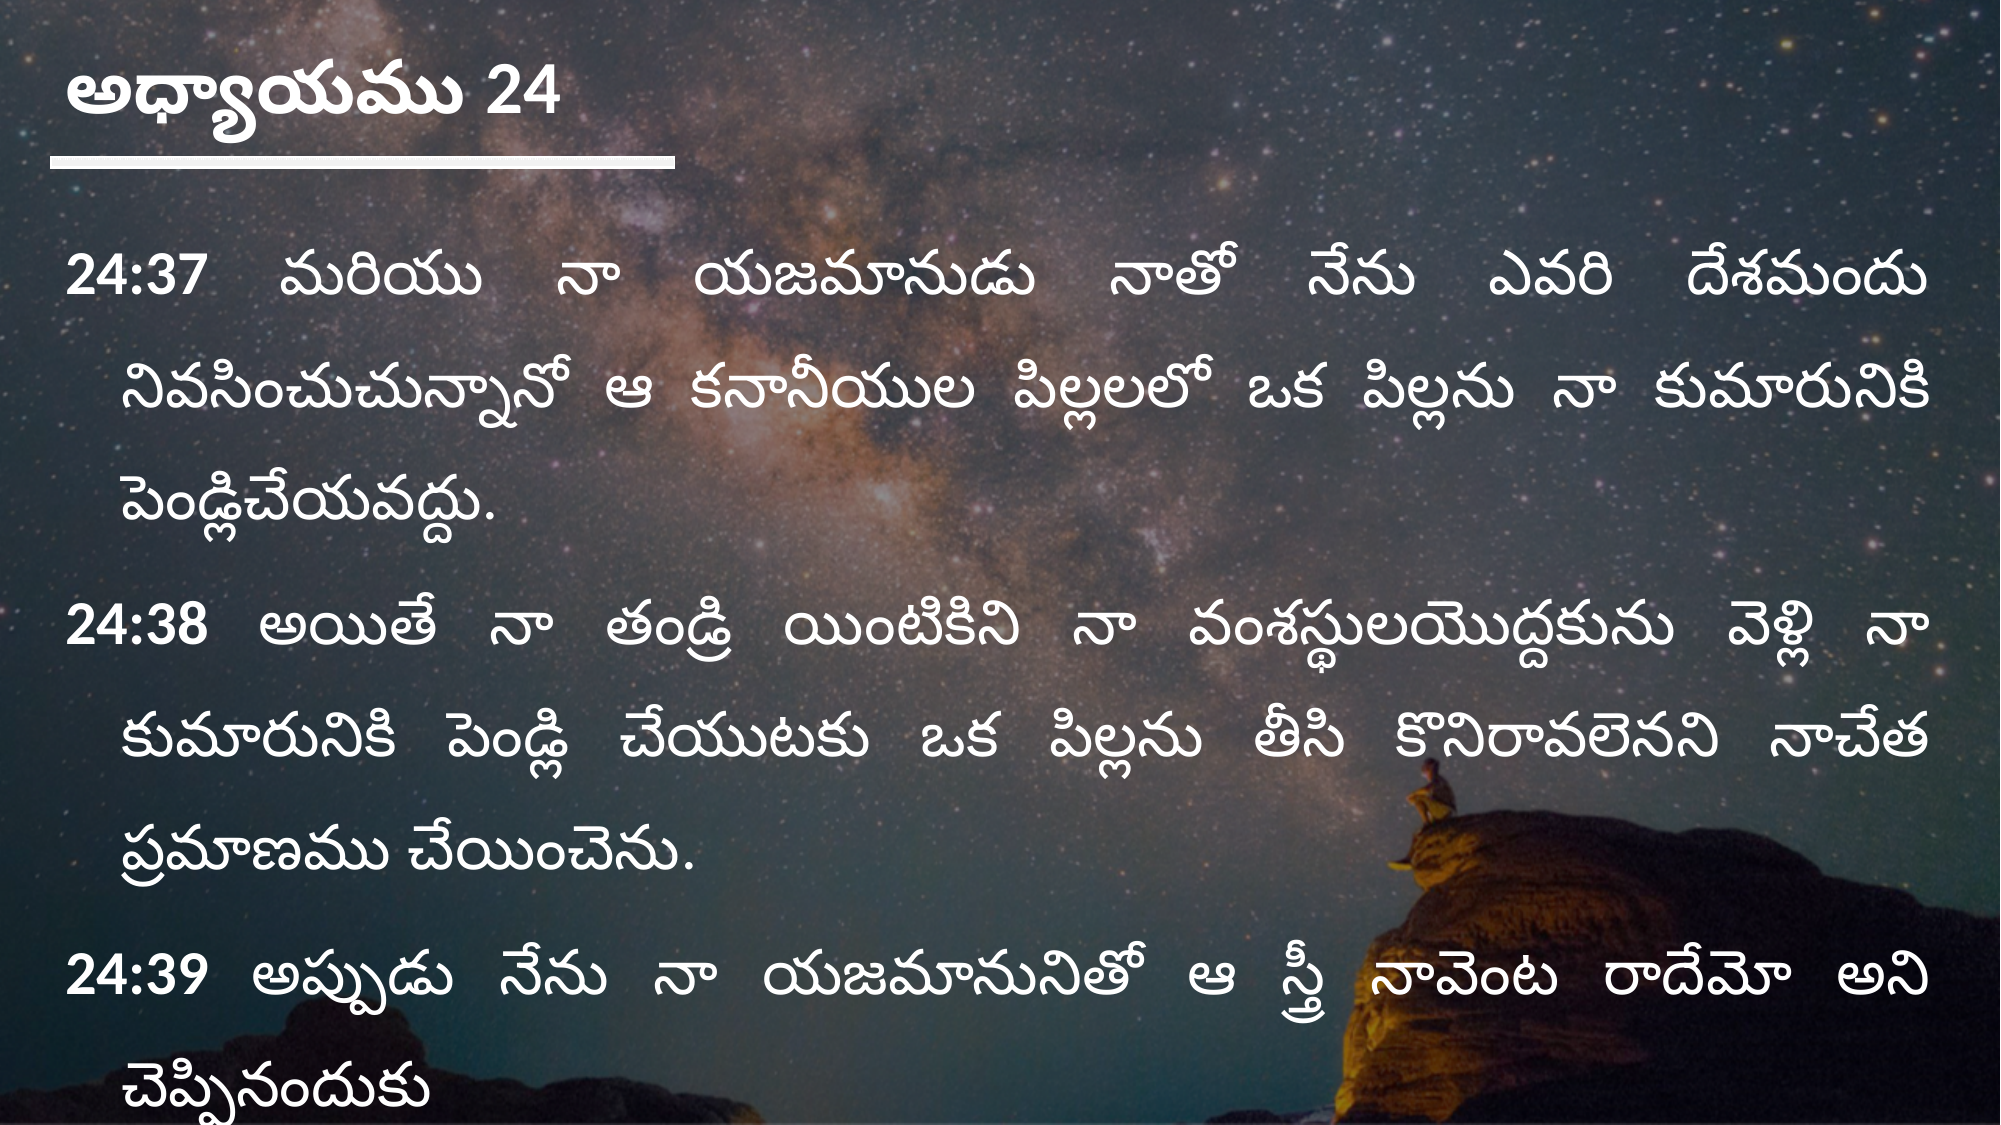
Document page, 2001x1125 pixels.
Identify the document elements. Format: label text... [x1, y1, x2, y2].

list 24:37 మరియు నా యజమానుడు నాతో నేను ఎవరి దేశమందు నివసించుచున్నానో ఆ కనానీయుల పిల్లలలో ఒక పిల్లను నా కుమారునికి పెండ్లిచేయవద్దు. 24:38 అయితే నా తండ్రి యింటికిని నా వంశస్థులయొద్దకును వెళ్లి నా కుమారునికి పెండ్లి చేయుటకు ఒక పిల్లను తీసి కొనిరావలెనని నాచేత ప్రమాణము చేయించెను. 24:39 అప్పుడు నేను నా యజమానునితో ఆ స్త్రీ నావెంట రాదేమో అని చెప్పినందుకు 24:40 అతడు ఎవని సన్నిధిలో నేను జీవించుచున్నానో ఆ యెహోవా నీతో కూడ తన దూతను పంపి నీ ప్రయాణము సఫలము చేయును గనుక నీవు నా వంశస్థులలో నా తండ్రి యింటనుండి నా కుమారునికి భార్యను తీసికొని వచ్చెదవు [50, 187, 1946, 1063]
title అధ్యాయము 24 [50, 0, 1925, 167]
picture [0, 0, 2000, 1125]
